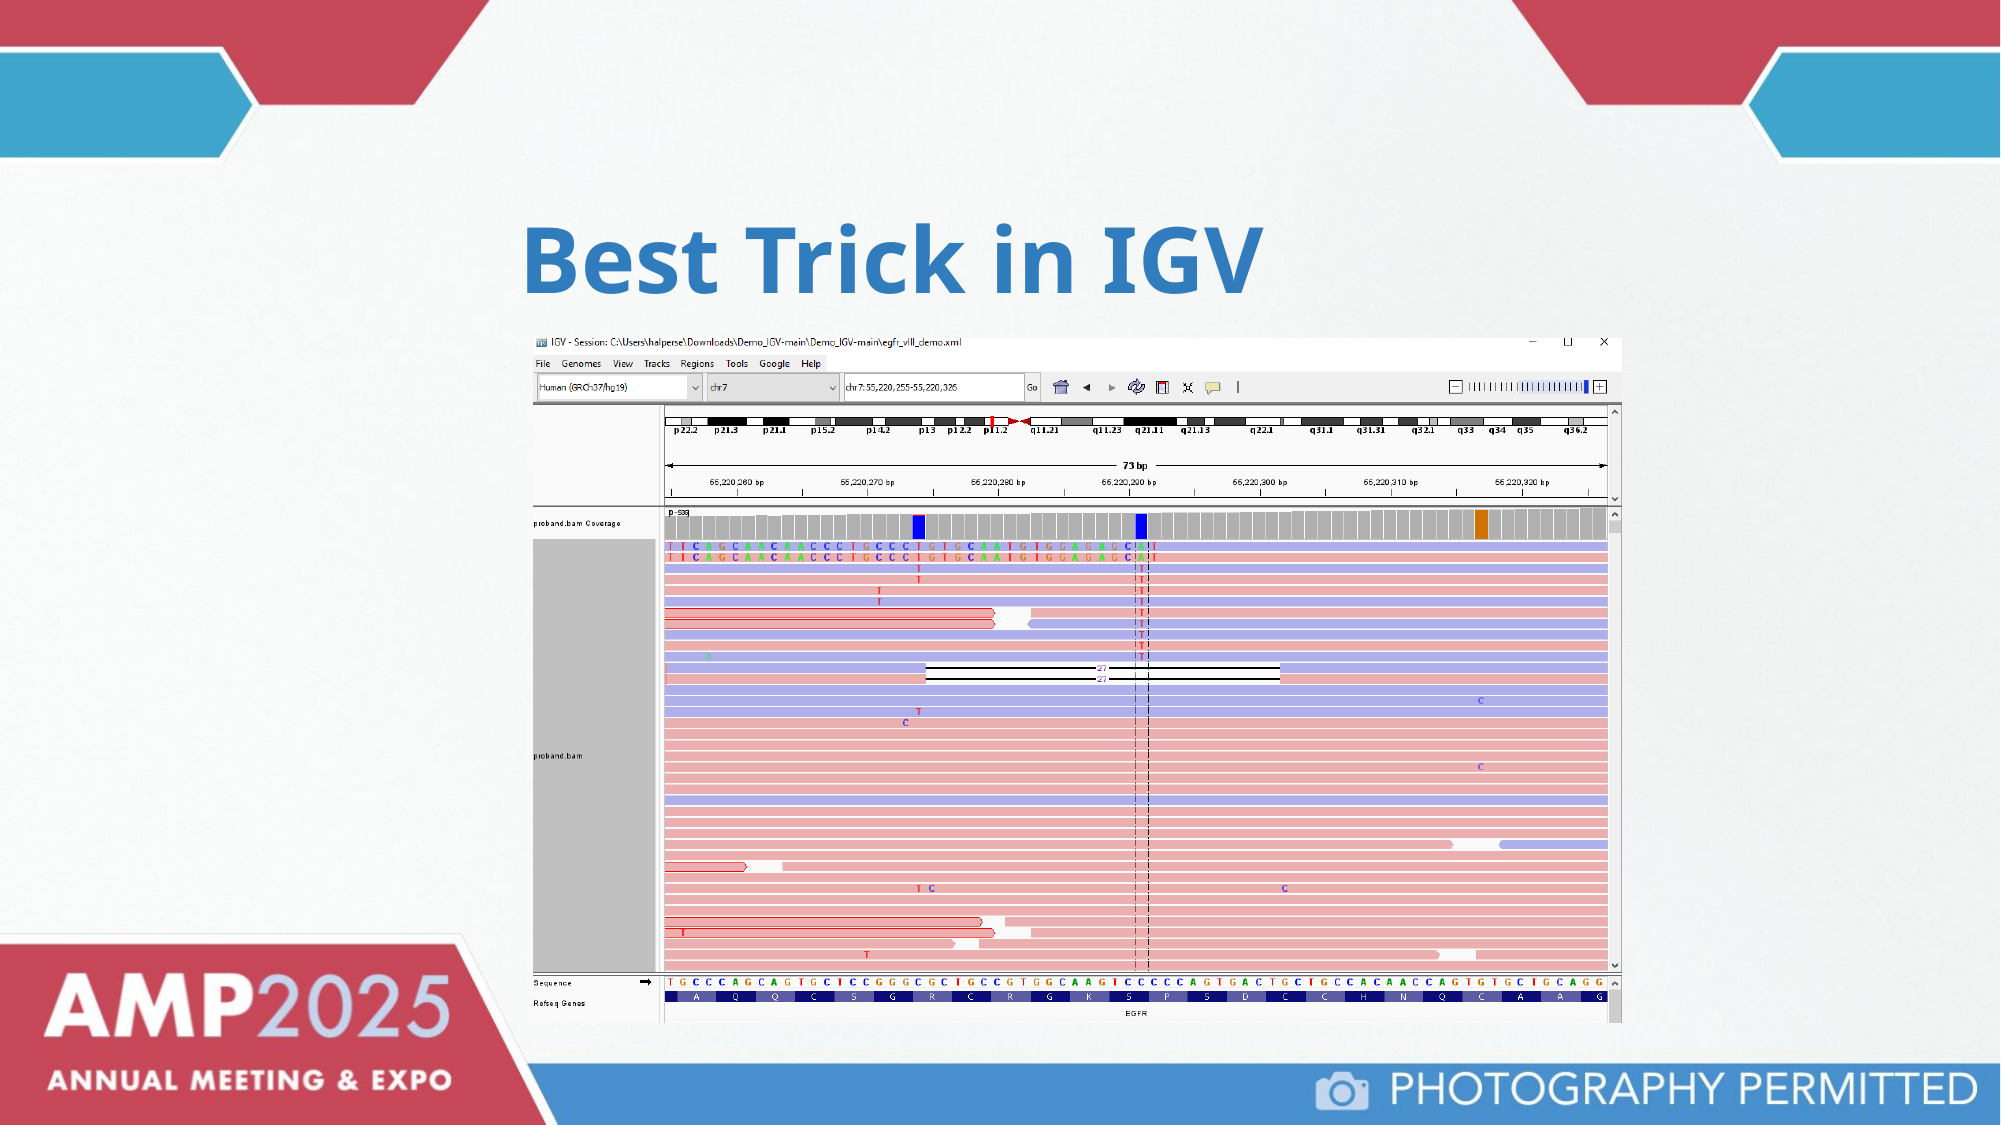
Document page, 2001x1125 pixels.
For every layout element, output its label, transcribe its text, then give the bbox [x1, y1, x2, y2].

text_box Best Trick in IGV [162, 226, 1622, 321]
picture [0, 0, 2001, 1125]
